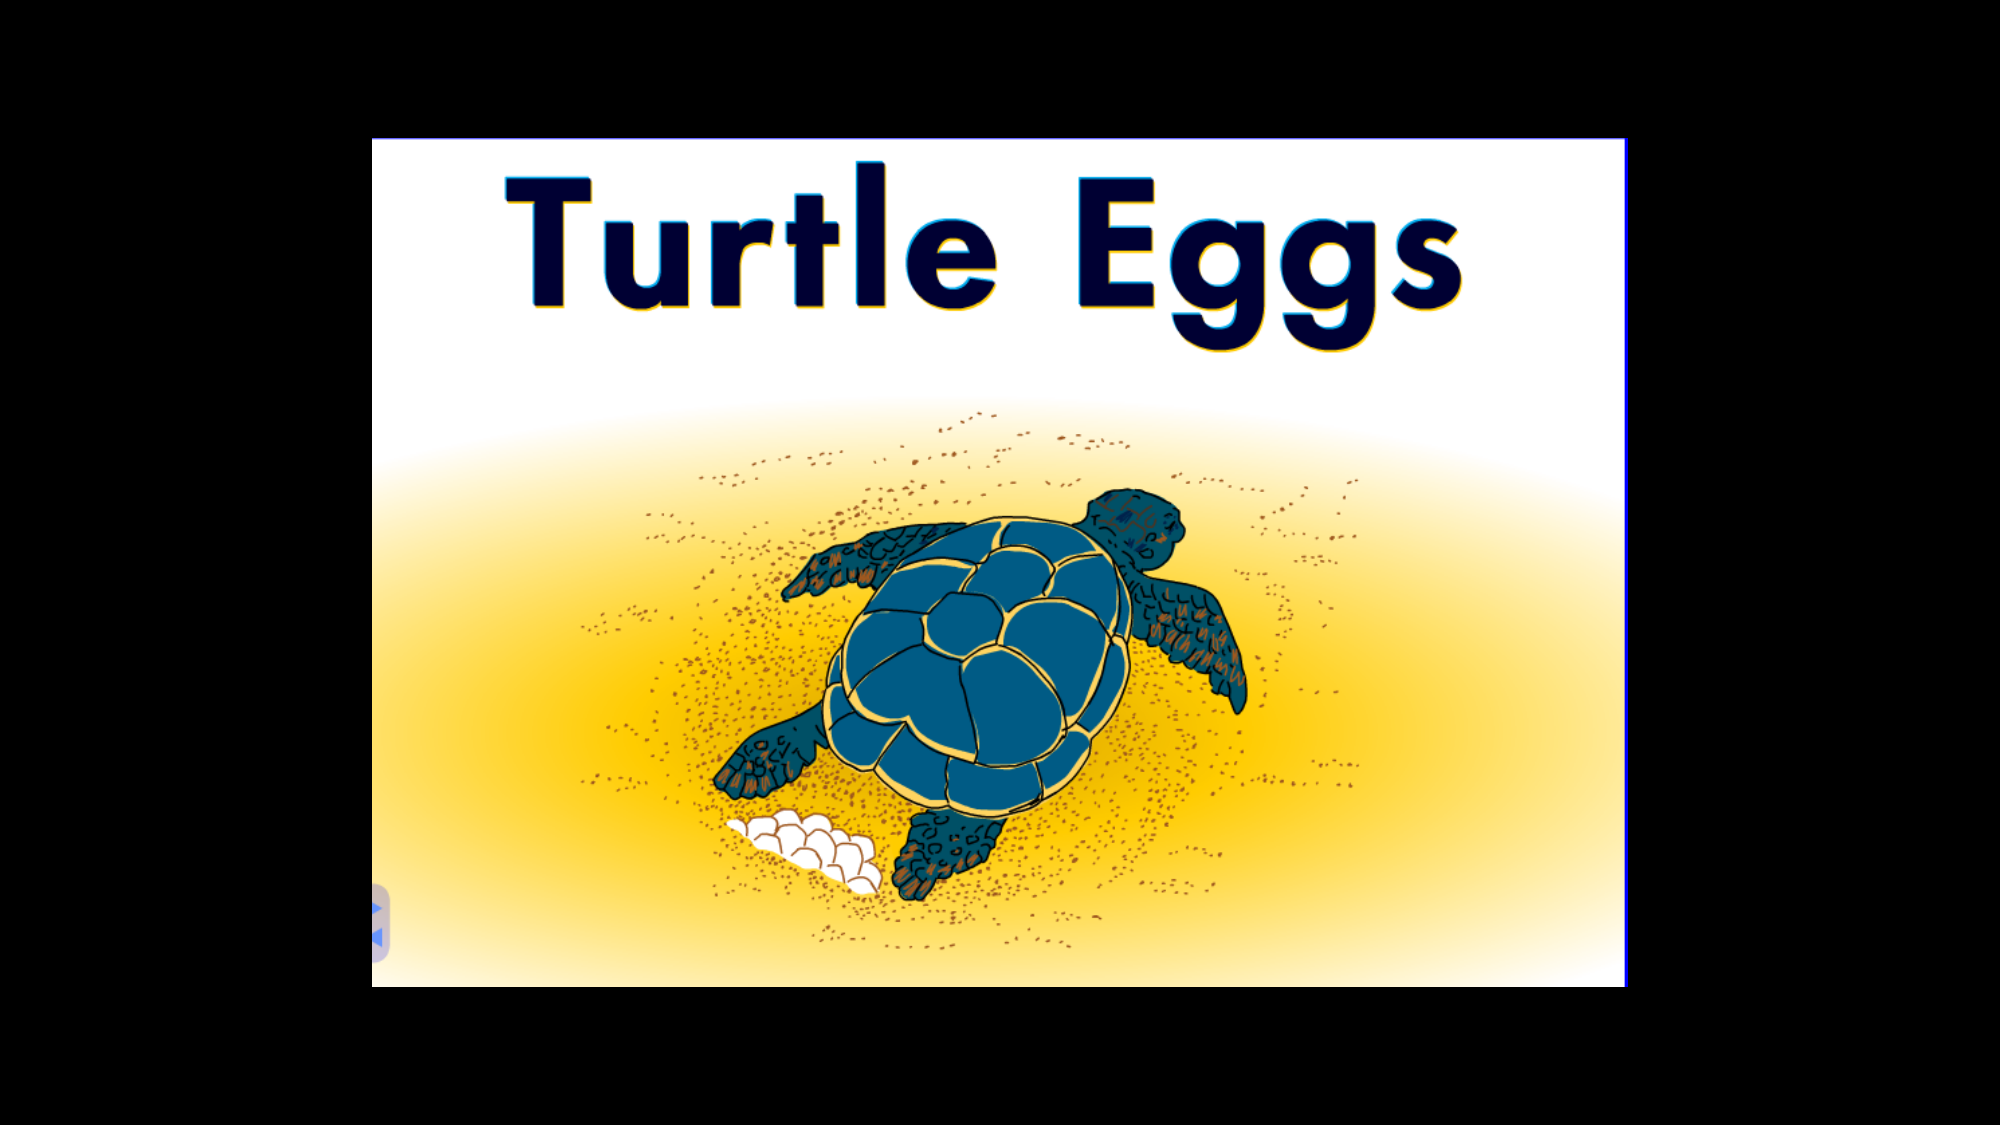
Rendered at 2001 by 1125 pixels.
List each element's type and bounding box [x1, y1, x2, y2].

picture [372, 138, 1628, 987]
